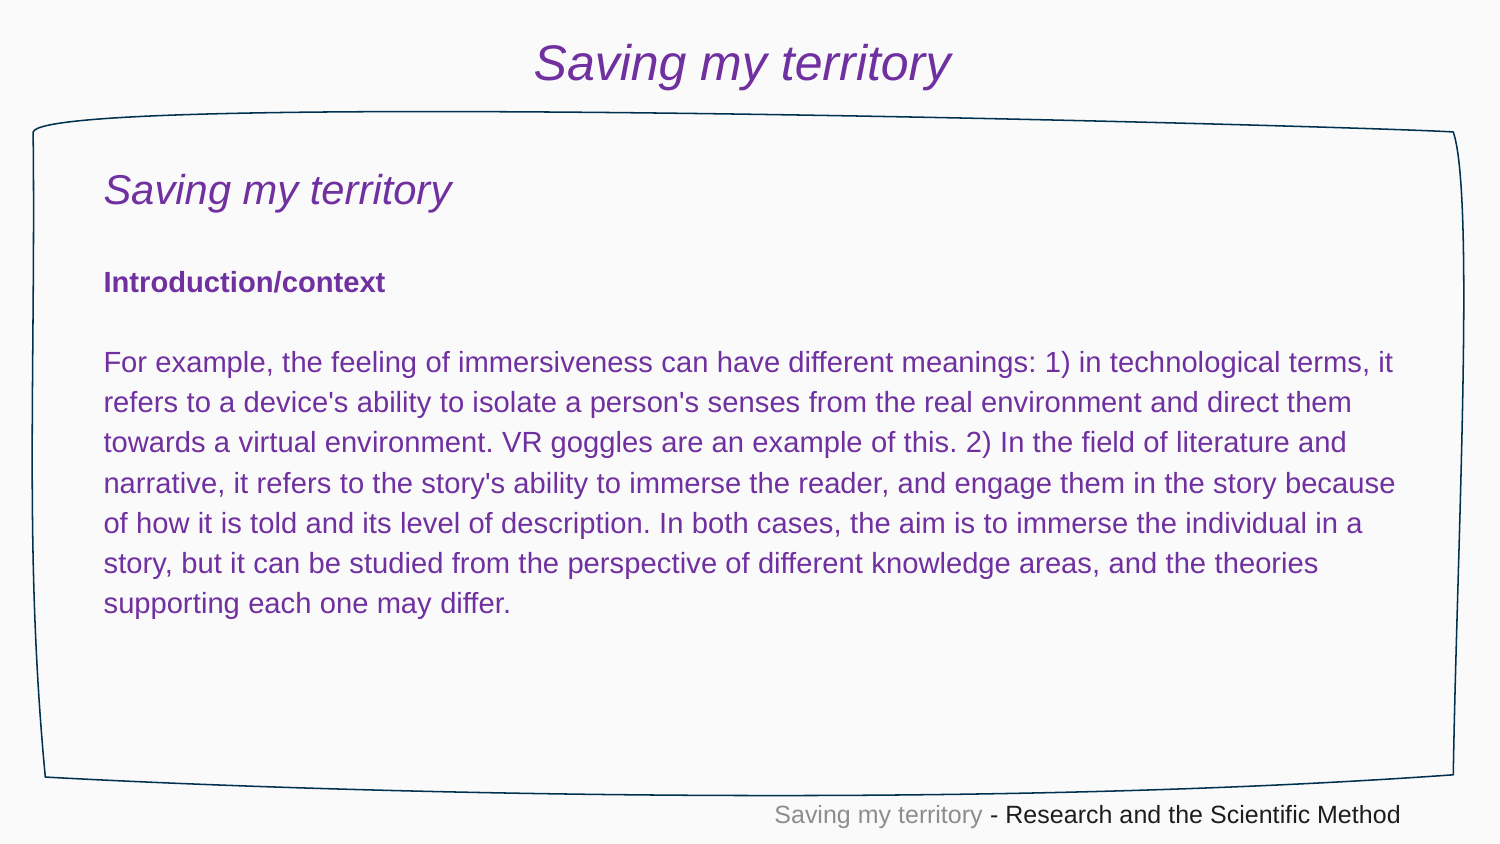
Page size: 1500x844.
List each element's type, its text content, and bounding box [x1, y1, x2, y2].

list Introduction/context For example, the feeling of immersiveness can have different meanings: 1) in technological terms, it refers to a device's ability to isolate a person's senses from the real environment and direct them towards a virtual environment. VR goggles are an example of this. 2) In the field of literature and narrative, it refers to the story's ability to immerse the reader, and engage them in the story because of how it is told and its level of description. In both cases, the aim is to immerse the individual in a story, but it can be studied from the perspective of different knowledge areas, and the theories supporting each one may differ. [88, 242, 1417, 747]
text_box Saving my territory - Research and the Scientific Method [88, 790, 1417, 844]
text_box Saving my territory [0, 20, 1499, 106]
text_box Saving my territory [88, 147, 1417, 234]
text_box [32, 111, 1464, 790]
